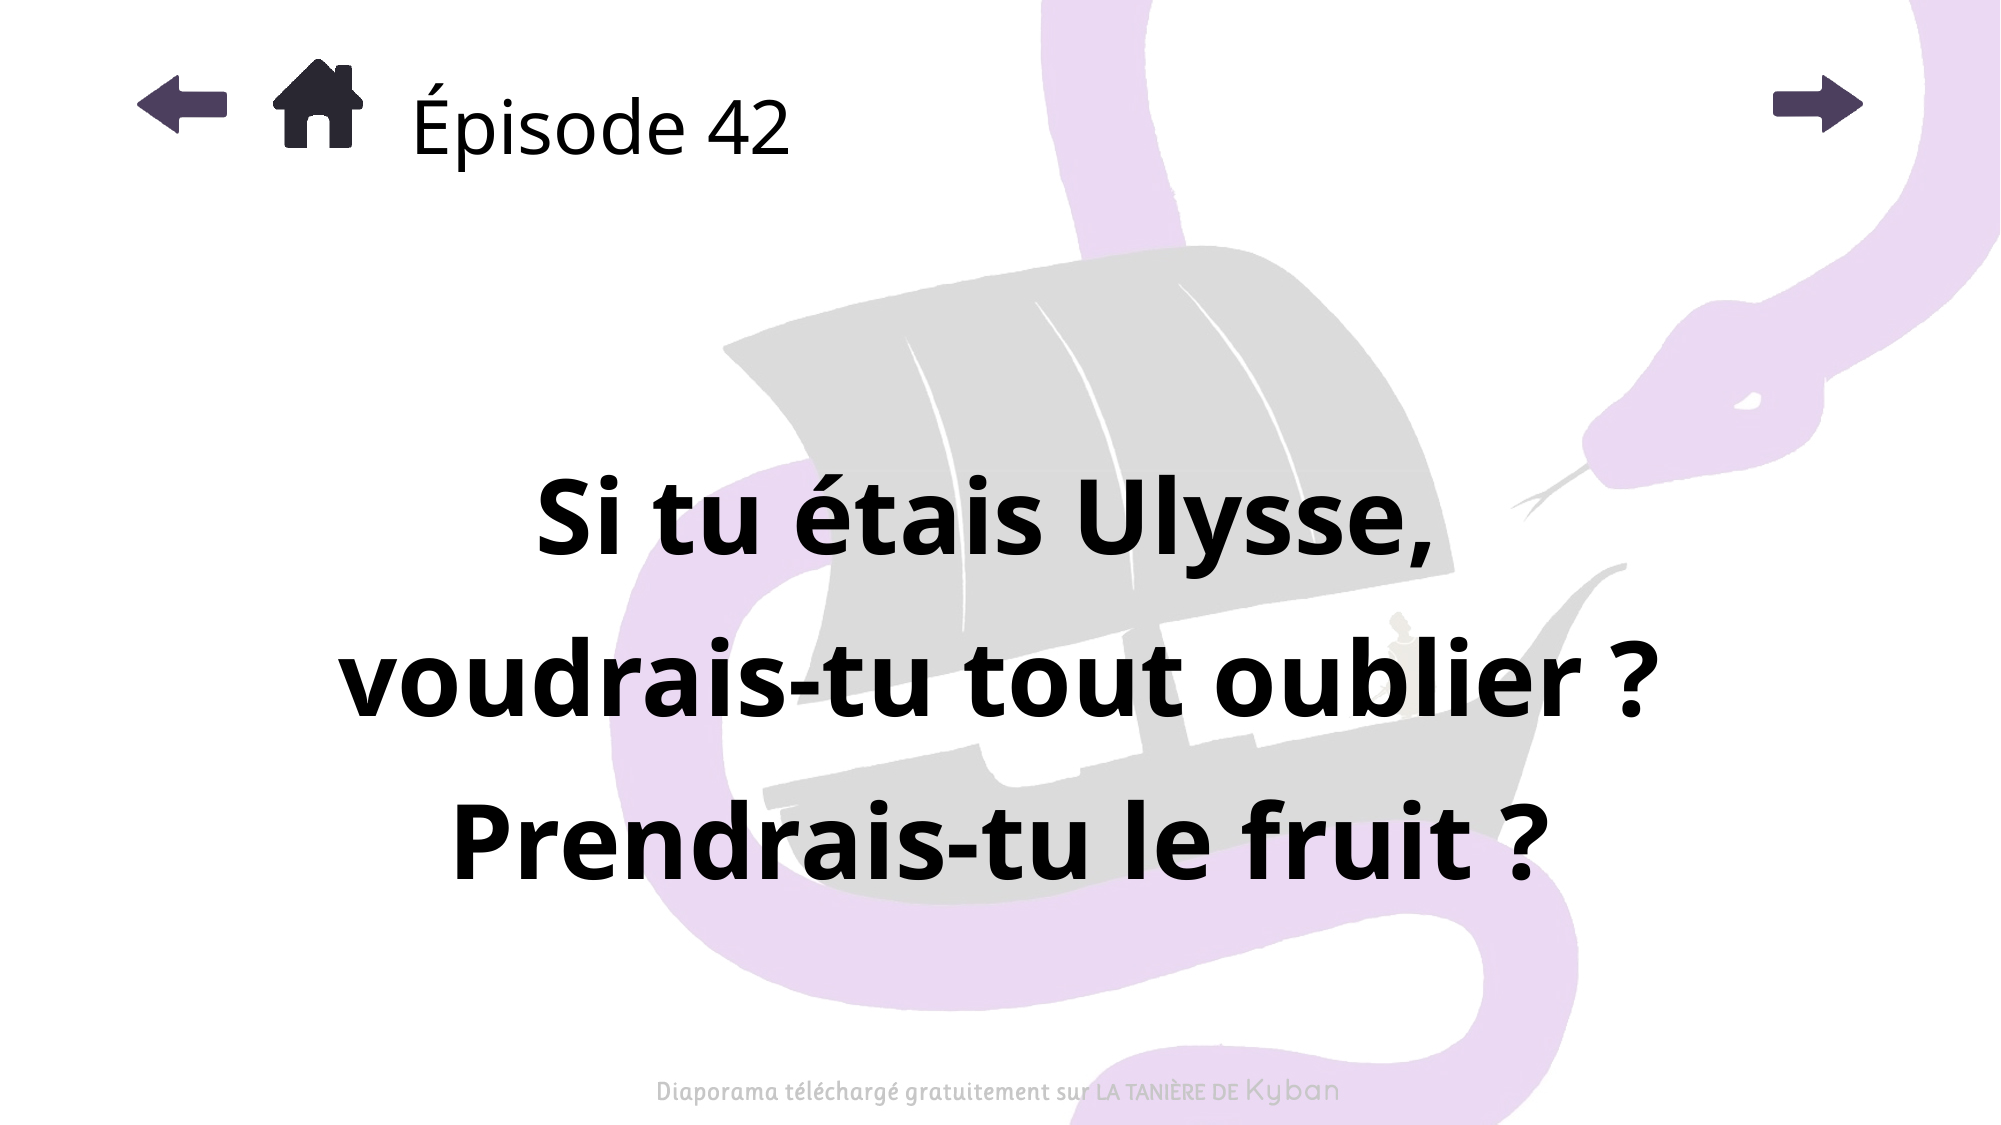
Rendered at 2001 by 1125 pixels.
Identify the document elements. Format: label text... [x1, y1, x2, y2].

picture [0, 0, 2001, 1125]
title Épisode 42 [395, 59, 1863, 202]
list Si tu étais Ulysse, voudrais-tu tout oublier ? Prendrais-tu le fruit ? [137, 299, 1863, 1014]
